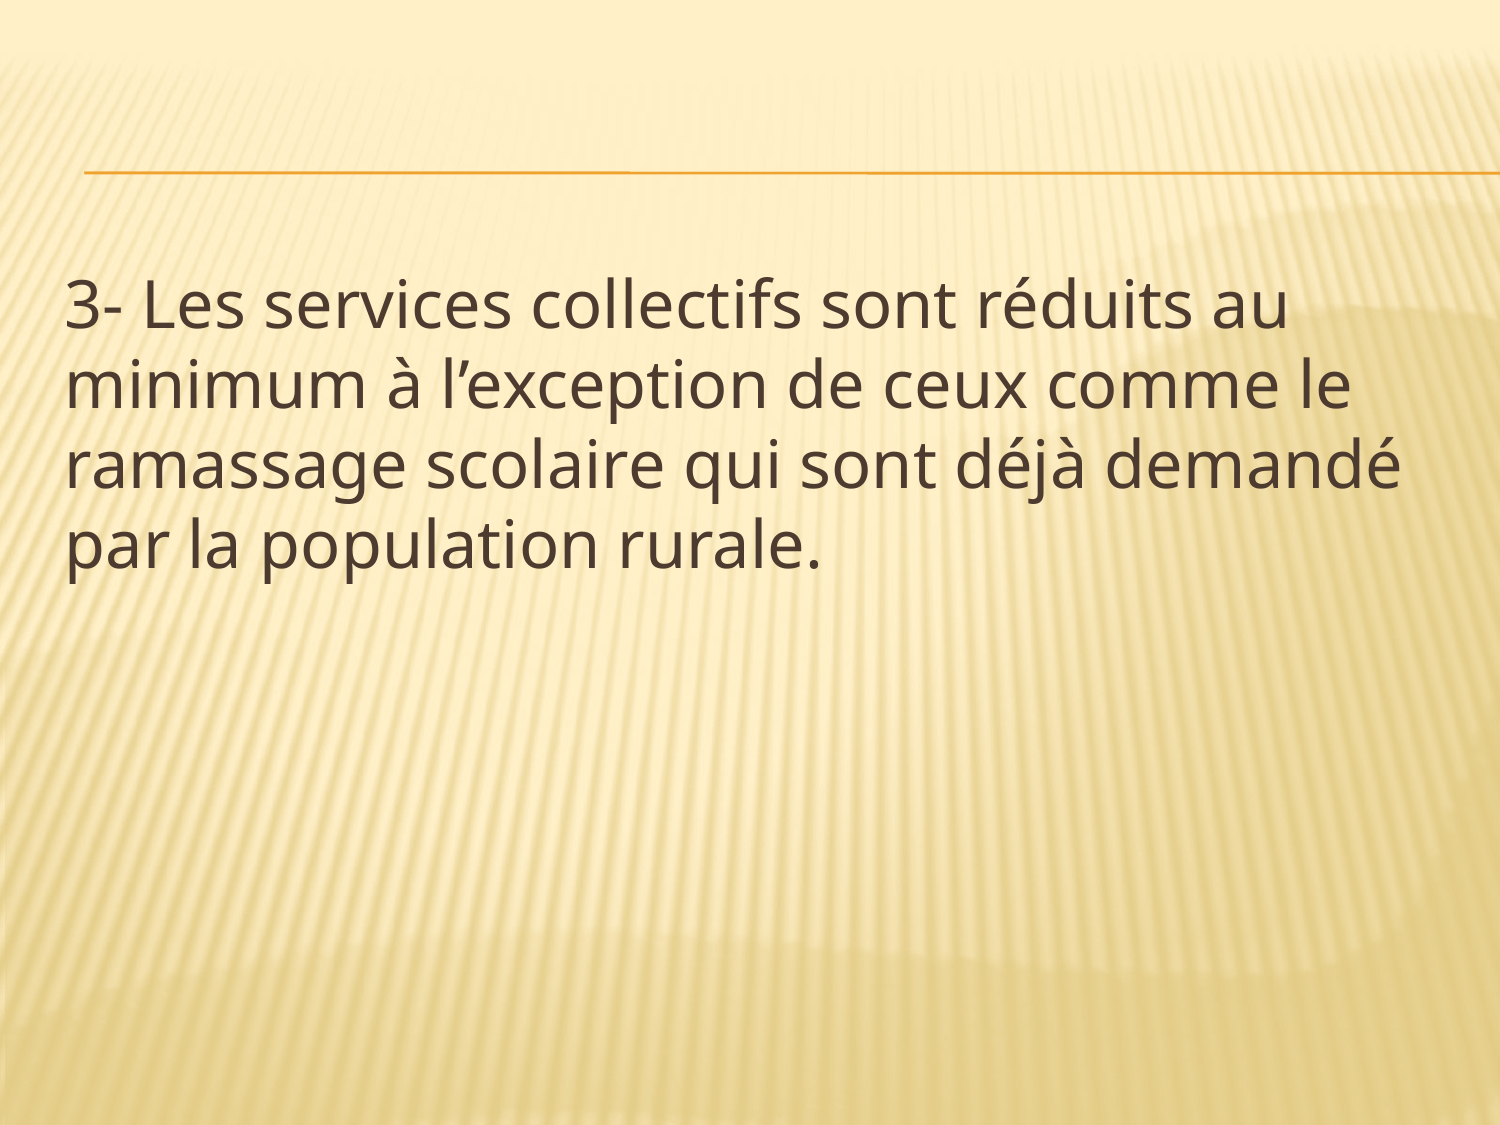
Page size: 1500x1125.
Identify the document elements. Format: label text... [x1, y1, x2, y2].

list 3- Les services collectifs sont réduits au minimum à l’exception de ceux comme le ramassage scolaire qui sont déjà demandé par la population rurale. [50, 254, 1475, 998]
